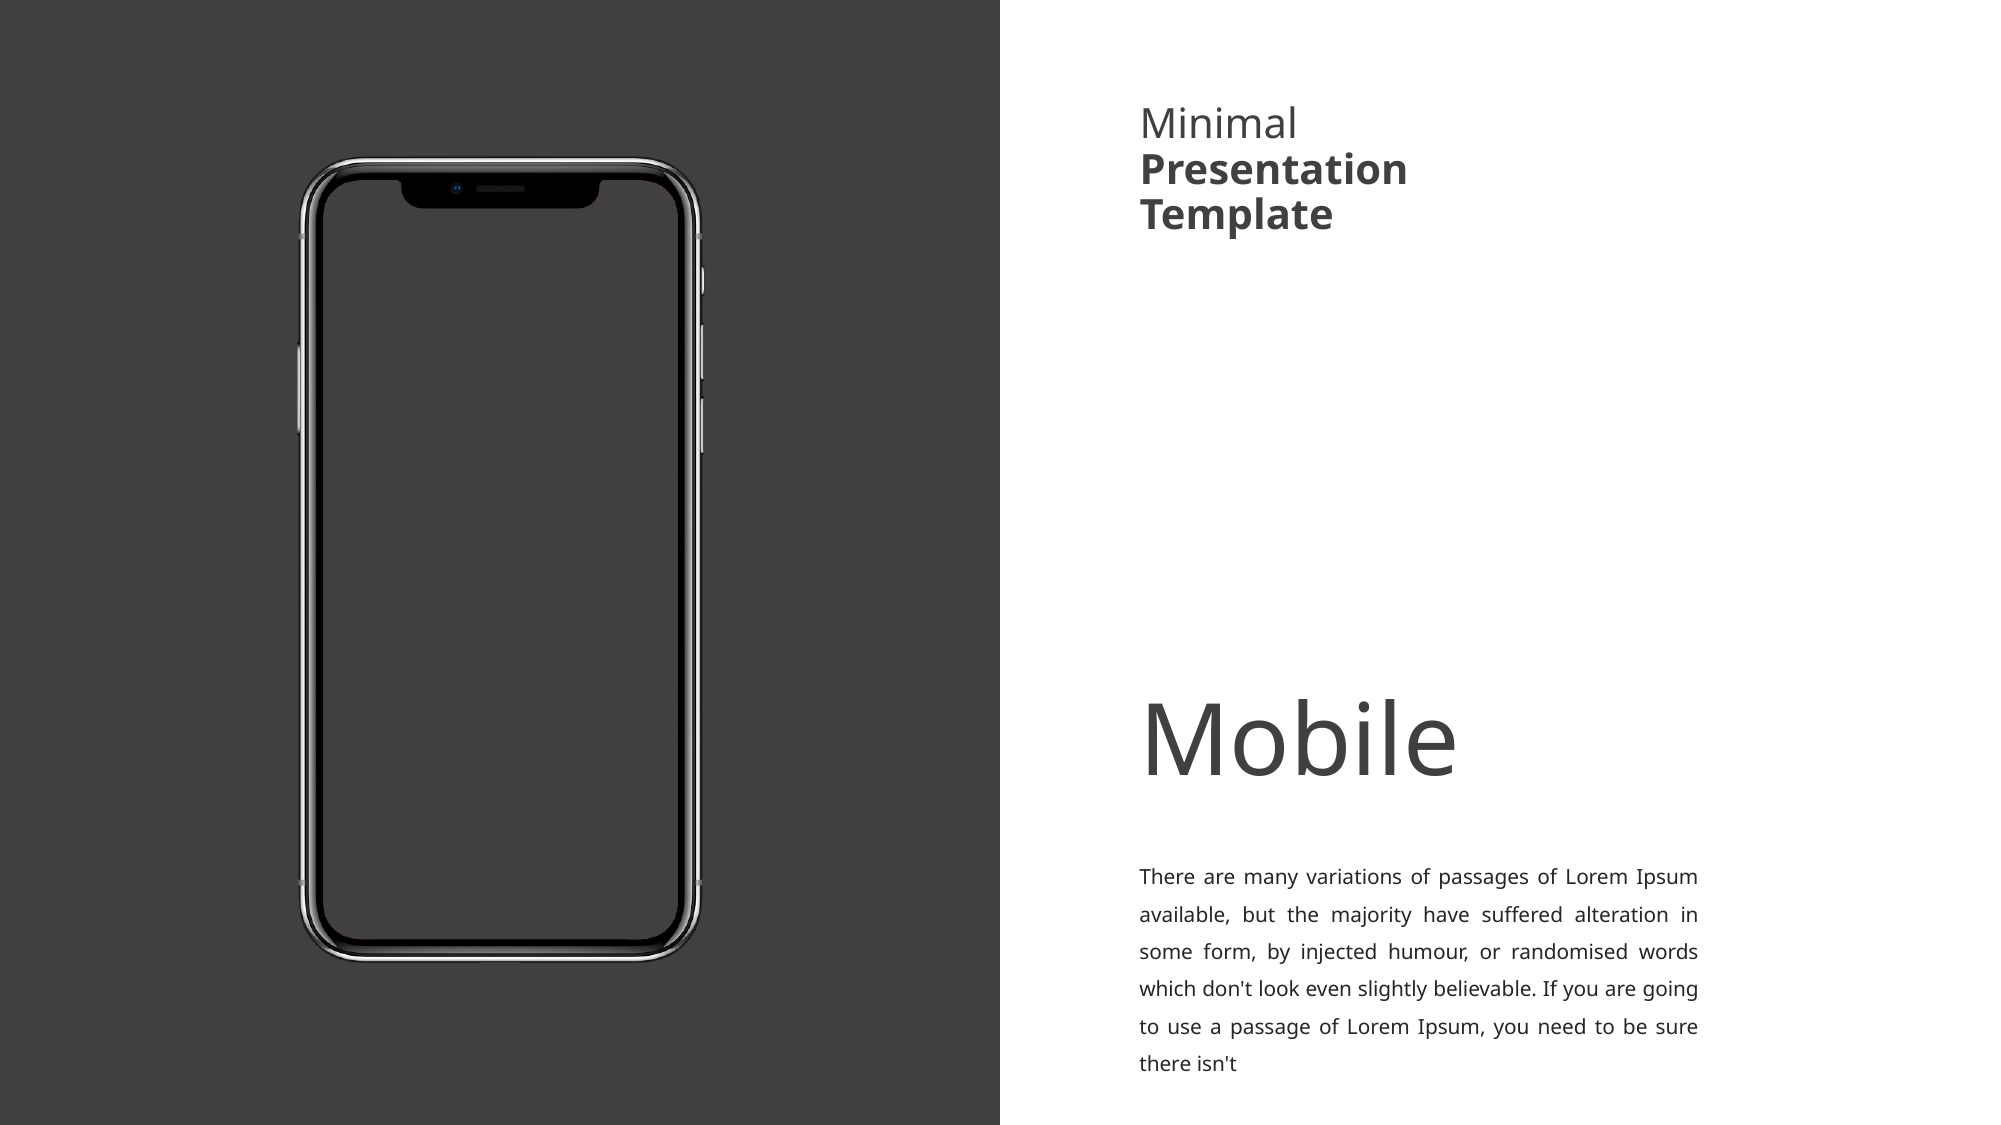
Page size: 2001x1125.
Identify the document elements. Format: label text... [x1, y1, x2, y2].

text_box Minimal [1124, 89, 1466, 135]
picture [295, 154, 705, 971]
text_box [0, 0, 1001, 1125]
text_box Presentation [1124, 135, 1466, 180]
text_box Template [1124, 180, 1466, 246]
text_box Mobile [1124, 681, 1886, 790]
text_box There are many variations of passages of Lorem Ipsum available, but the majority have suffered alteration in some form, by injected humour, or randomised words which don't look even slightly believable. If you are going to use a passage of Lorem Ipsum, you need to be sure there isn't [1124, 843, 1714, 1084]
